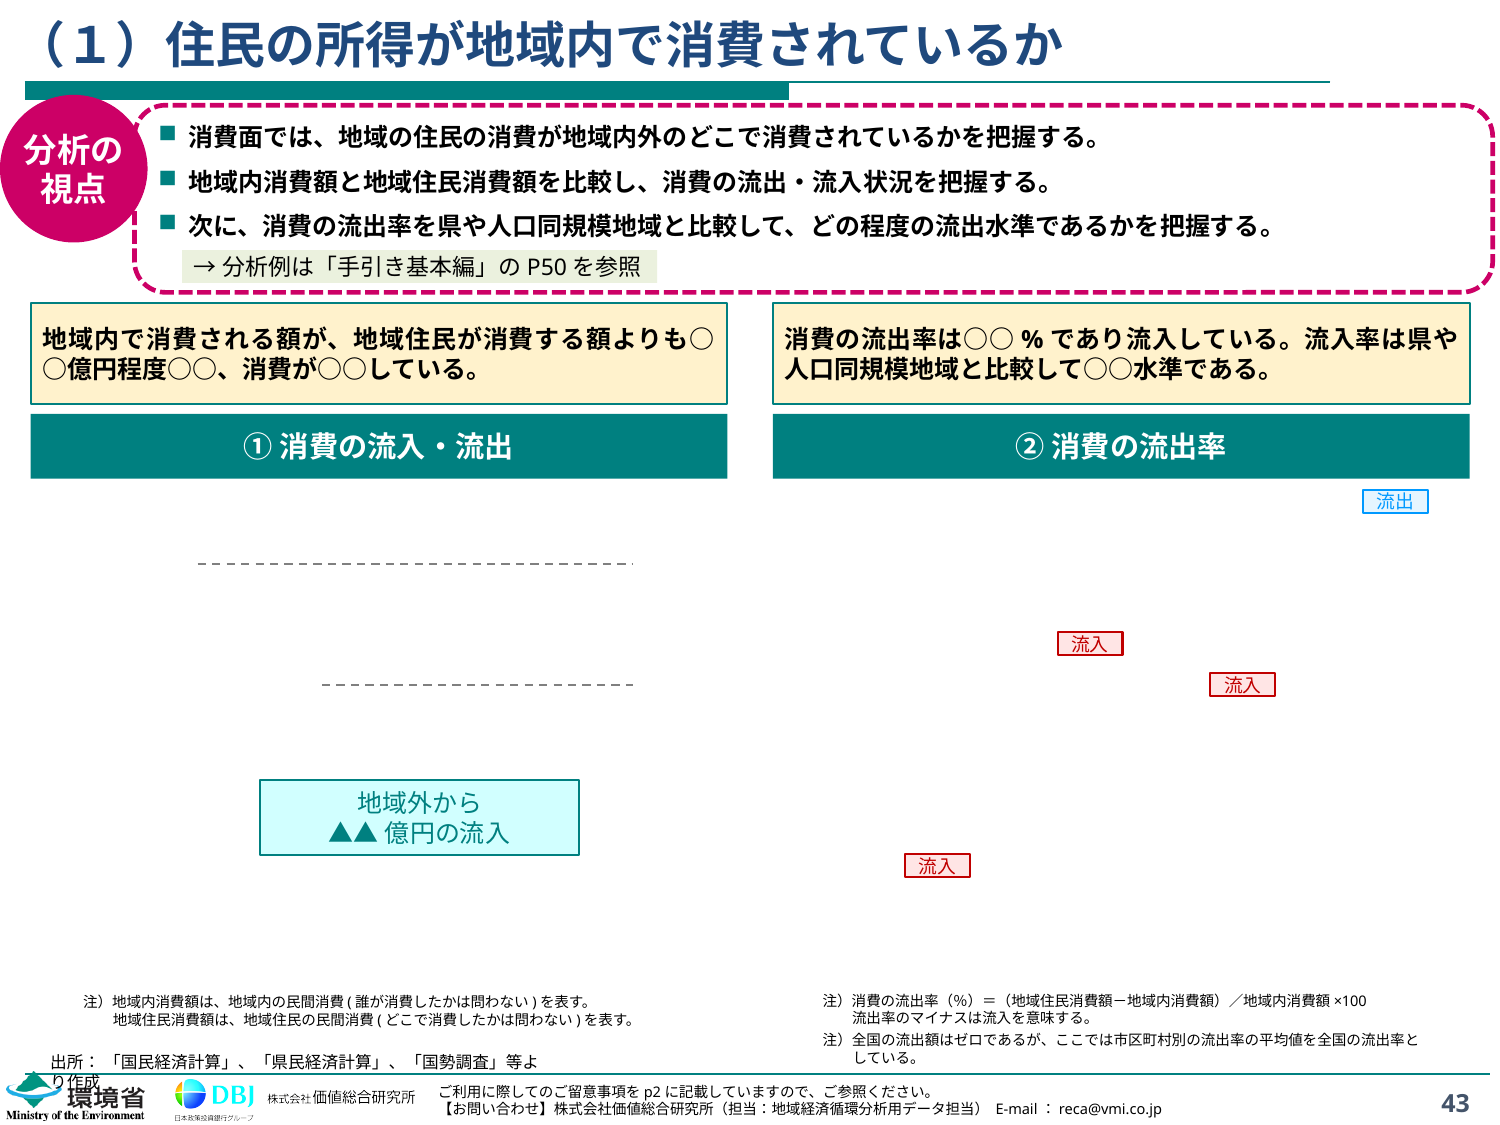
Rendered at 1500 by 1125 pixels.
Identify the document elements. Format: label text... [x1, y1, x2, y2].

text_box →分析例は「手引き基本編」のP50を参照 [182, 250, 658, 283]
picture [2, 1071, 148, 1125]
text_box 出所： 「国民経済計算」、「県民経済計算」、「国勢調査」等より作成 [35, 1044, 567, 1100]
text_box 消費面では、地域の住民の消費が地域内外のどこで消費されているかを把握する。 地域内消費額と地域住民消費額を比較し、消費の流出・流入状況を把握する。 次に、消費の流出率を県や人口同規模地域と比較して、どの程度の流出水準であるかを把握する。 [134, 105, 1493, 293]
text_box 地域外から ▲▲億円の流入 [260, 780, 579, 855]
text_box 流入 [1057, 632, 1123, 655]
text_box 注）全国の流出額はゼロであるが、ここでは市区町村別の流出率の平均値を全国の流出率としている。 [807, 1023, 1434, 1074]
text_box ①消費の流入・流出 [30, 413, 728, 479]
text_box 地域内で消費される額が、地域住民が消費する額よりも○○億円程度○○、消費が○○している。 [30, 303, 728, 404]
text_box 消費の流出率は○○%であり流入している。流入率は県や人口同規模地域と比較して○○水準である。 [772, 303, 1470, 404]
picture [171, 1100, 419, 1125]
title （１）住民の所得が地域内で消費されているか [0, 0, 1304, 82]
text_box 流入 [1210, 673, 1276, 696]
text_box 流入 [904, 854, 970, 878]
text_box 流出 [1363, 489, 1429, 513]
text_box ②消費の流出率 [772, 413, 1470, 479]
text_box 分析の 視点 [0, 94, 148, 243]
text_box 注）消費の流出率（％）＝（地域住民消費額－地域内消費額）／地域内消費額×100 流出率のマイナスは流入を意味する。 [807, 984, 1425, 1023]
slide_number 43 [1411, 1079, 1500, 1122]
text_box 注）地域内消費額は、地域内の民間消費(誰が消費したかは問わない)を表す。 地域住民消費額は、地域住民の民間消費(どこで消費したかは問わない)を表す。 [68, 985, 667, 1036]
